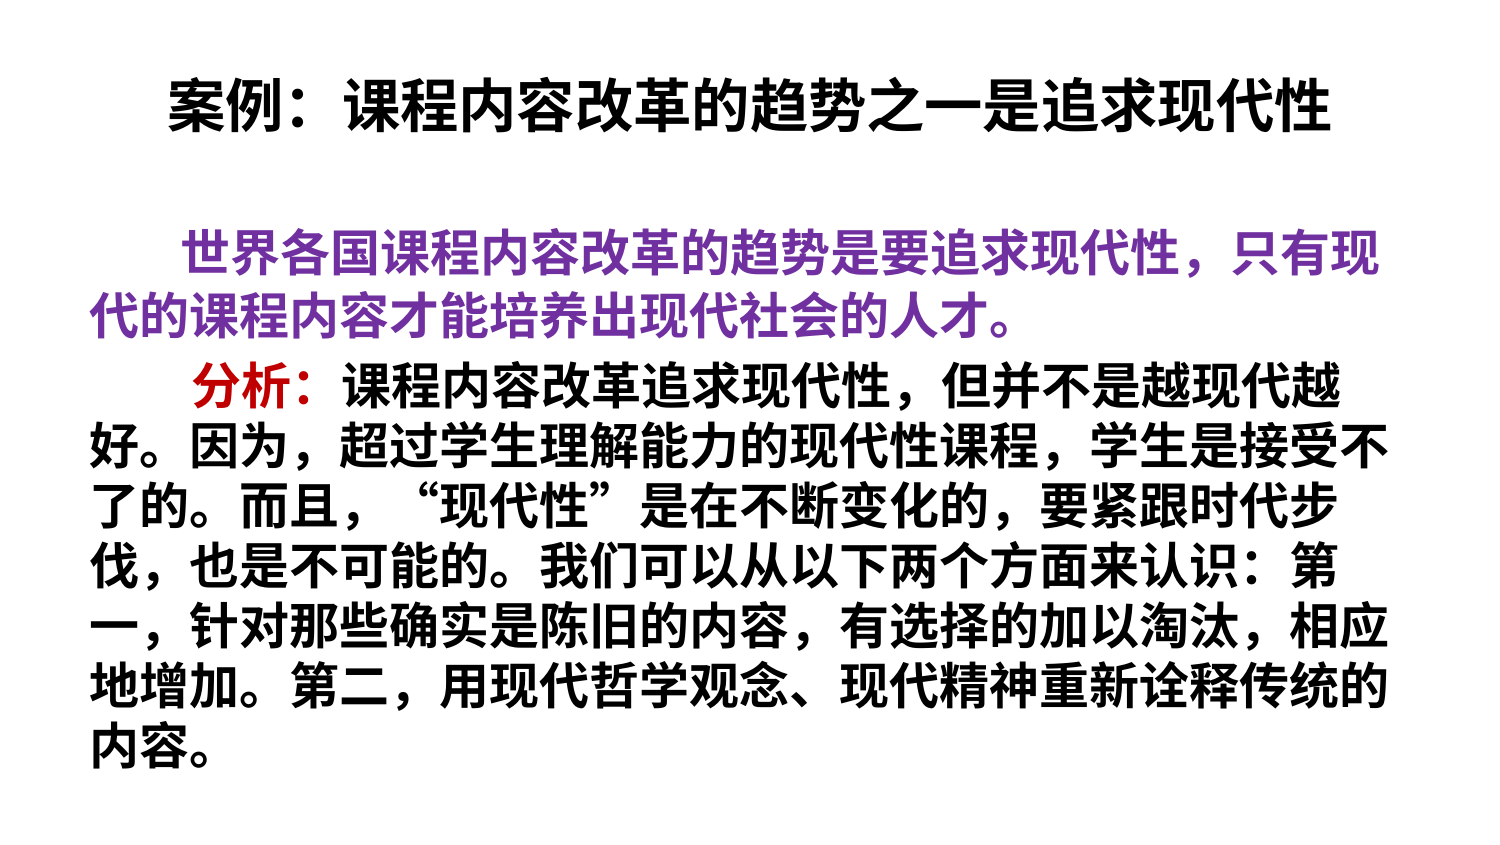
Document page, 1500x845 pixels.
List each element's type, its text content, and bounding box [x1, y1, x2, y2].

title 案例：课程内容改革的趋势之一是追求现代性 [74, 33, 1426, 175]
list 世界各国课程内容改革的趋势是要追求现代性，只有现代的课程内容才能培养出现代社会的人才。 分析：课程内容改革追求现代性，但并不是越现代越好。因为，超过学生理解能力的现代性课程，学生是接受不了的。而且，“现代性”是在不断变化的，要紧跟时代步伐，也是不可能的。我们可以从以下两个方面来认识：第一，针对那些确实是陈旧的内容，有选择的加以淘汰，相应地增加。第二，用现代哲学观念、现代精神重新诠释传统的内容。 [74, 196, 1426, 780]
